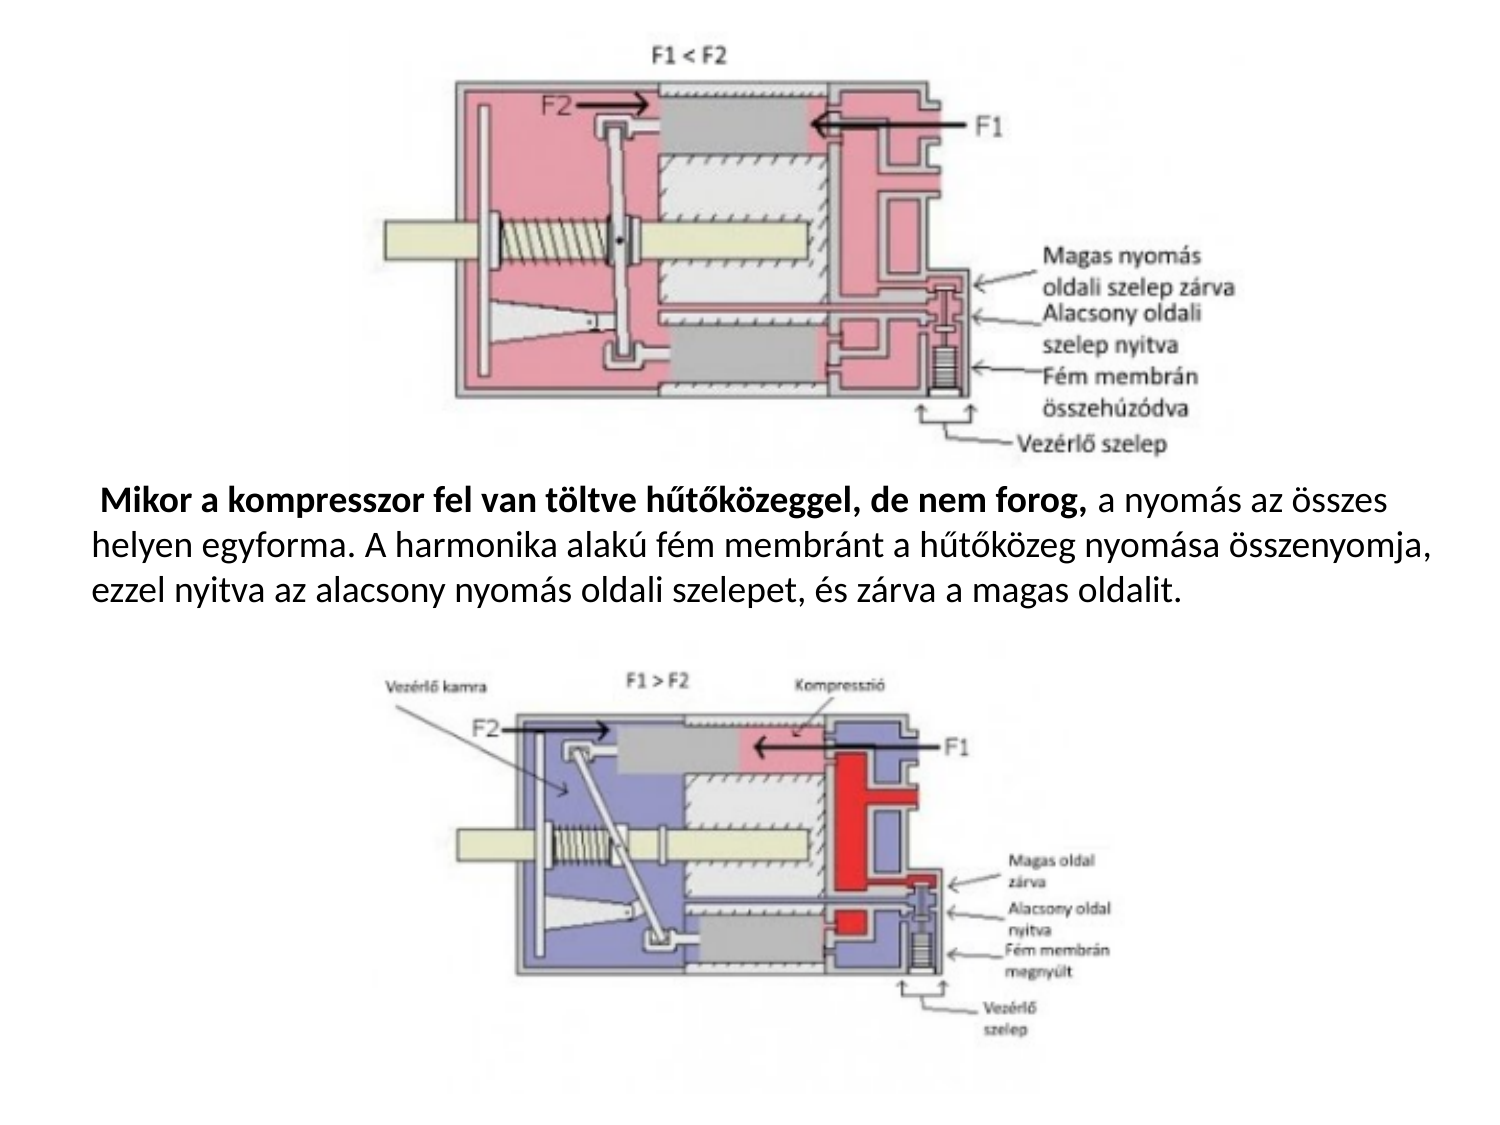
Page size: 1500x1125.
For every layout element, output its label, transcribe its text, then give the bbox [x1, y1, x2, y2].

text_box Mikor a kompresszor fel van töltve hűtőközeggel, de nem forog, a nyomás az összes helyen egyforma. A harmonika alakú fém membránt a hűtőközeg nyomása összenyomja, ezzel nyitva az alacsony nyomás oldali szelepet, és zárva a magas oldalit. [76, 467, 1459, 618]
picture [371, 633, 1125, 1095]
picture [348, 30, 1247, 510]
